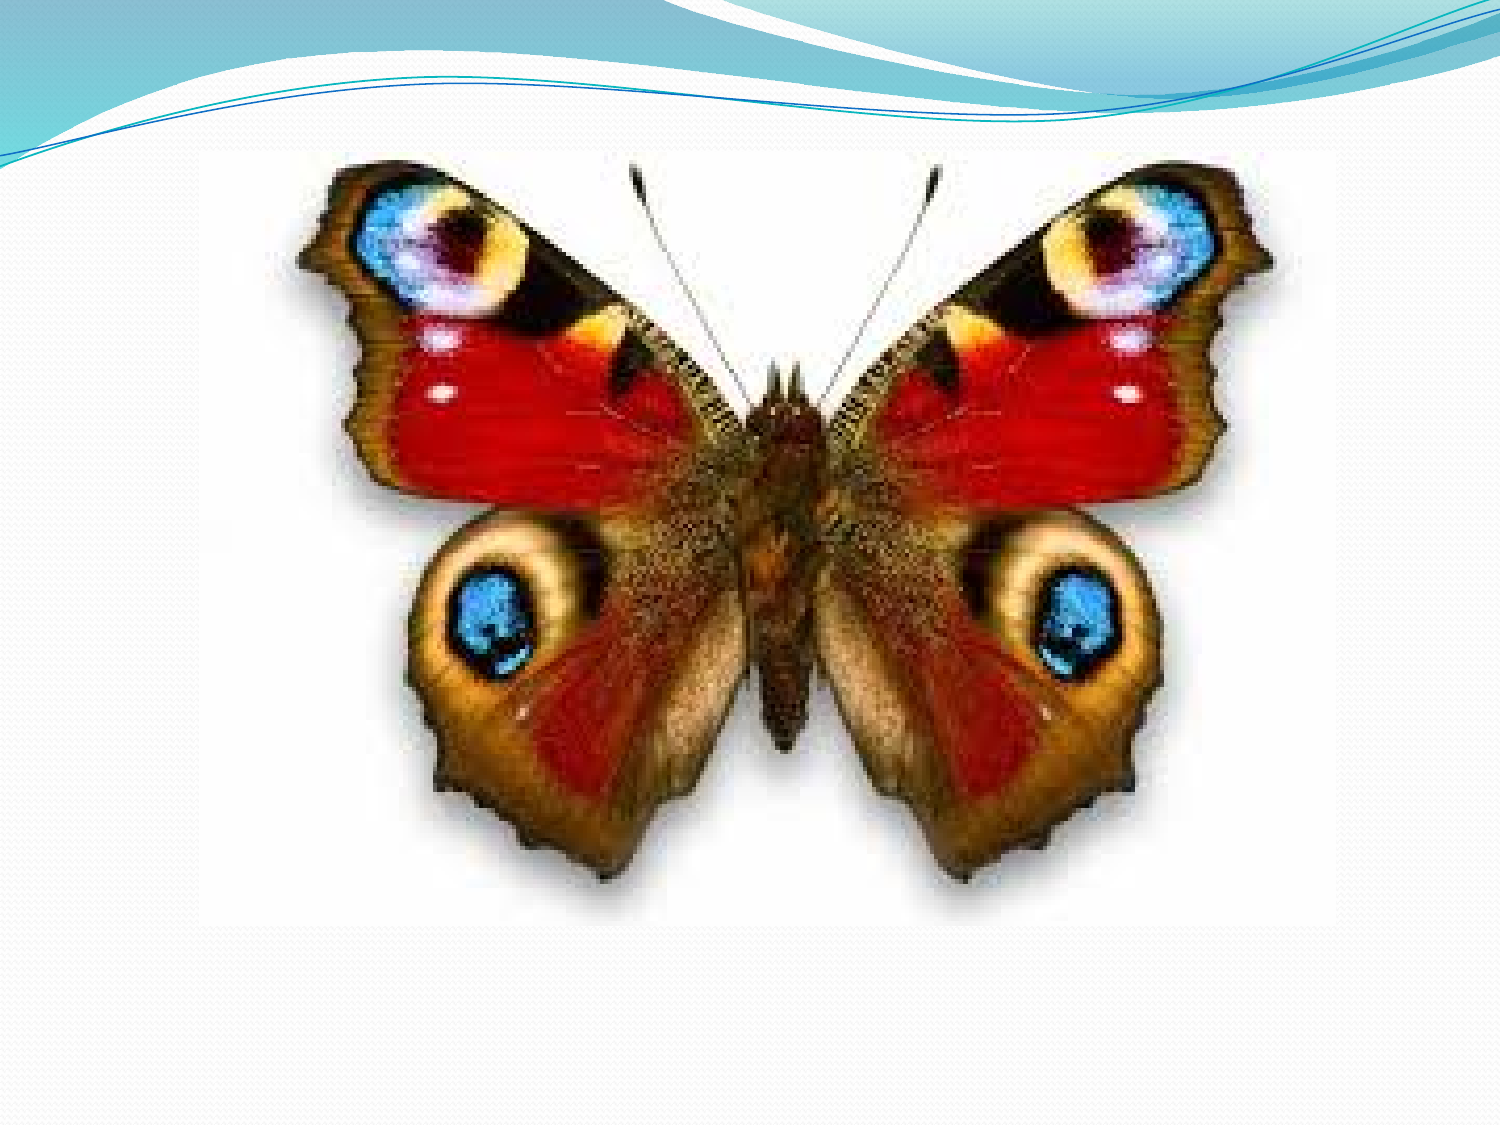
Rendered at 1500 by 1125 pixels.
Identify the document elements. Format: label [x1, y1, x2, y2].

list [198, 152, 1337, 926]
